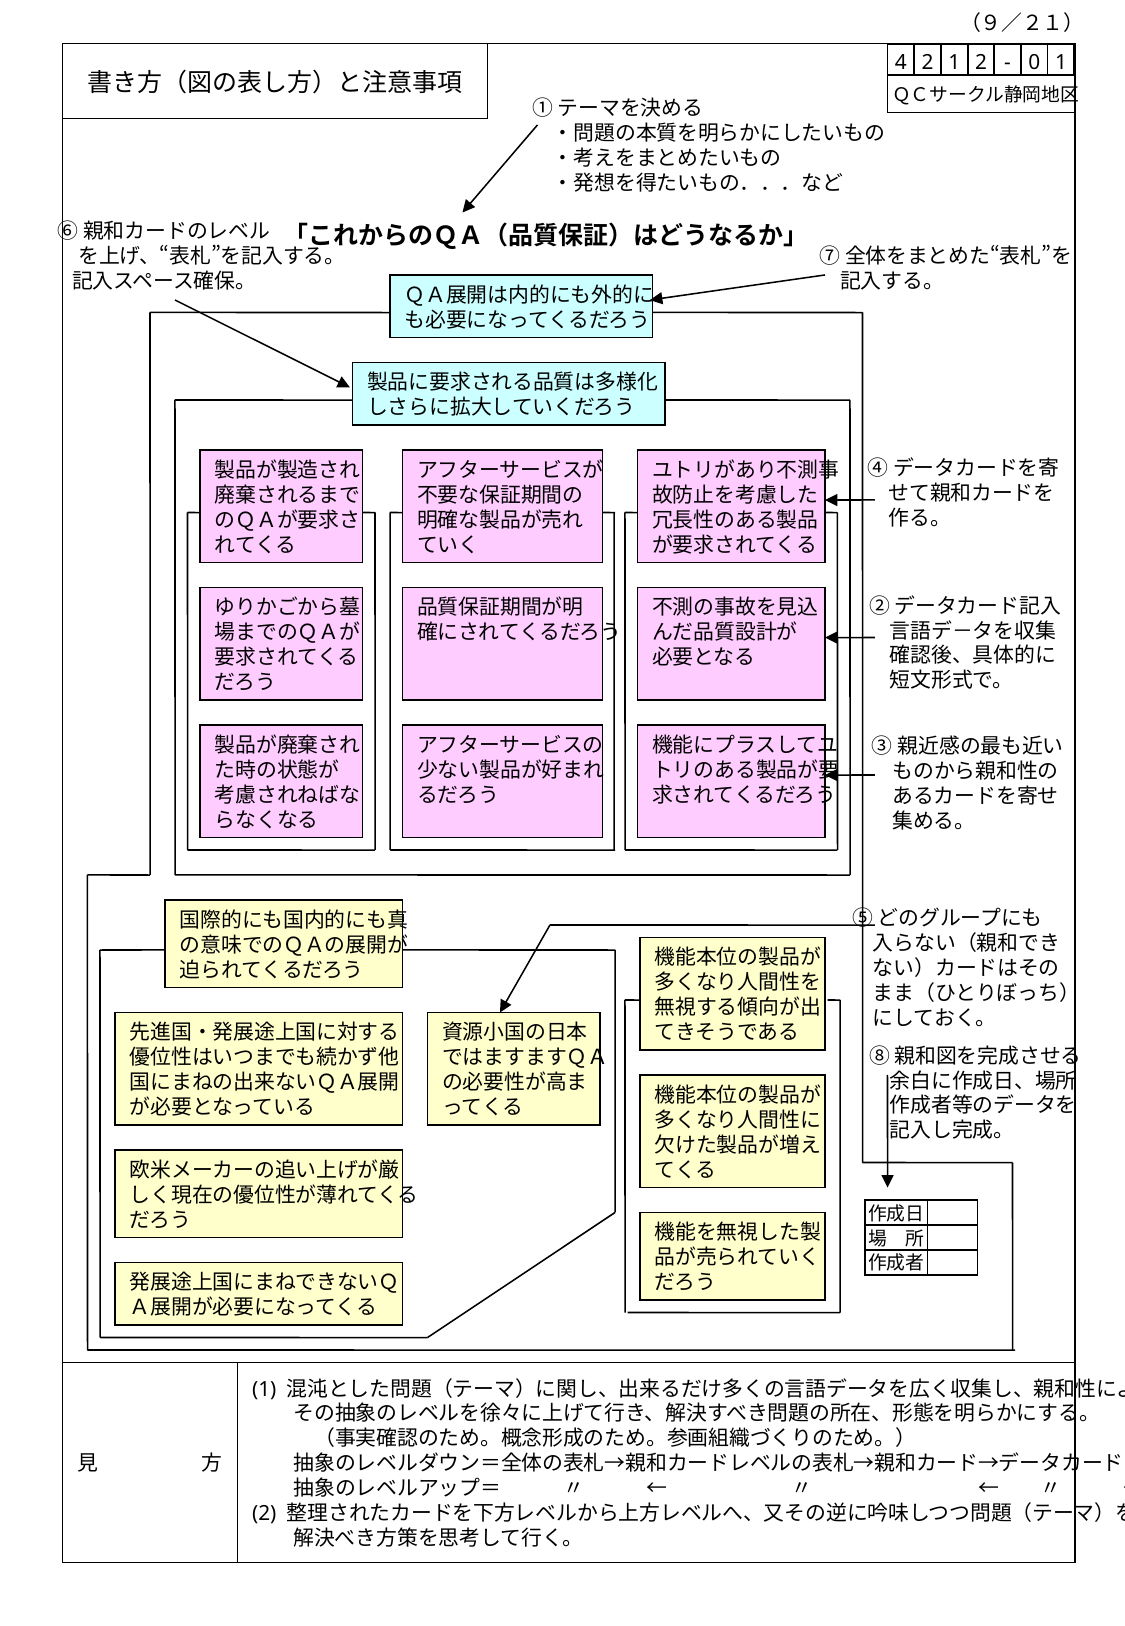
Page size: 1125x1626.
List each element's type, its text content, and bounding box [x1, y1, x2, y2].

text_box [927, 1200, 978, 1224]
text_box [649, 274, 826, 305]
text_box ゆりかごから墓 場までのＱＡが 要求されてくる だろう [199, 587, 363, 700]
text_box (1) 混沌とした問題（テーマ）に関し、出来るだけ多くの言語データを広く収集し、親和性により その抽象のレベルを徐々に上げて行き、解決すべき問題の所在、形態を明らかにする。 （事実確認のため。概念形成のため。参画組織づくりのため。） 抽象のレベルダウン＝全体の表札→親和カードレベルの表札→親和カード→データカード 抽象のレベルアップ＝ 〃 ← 〃 ← 〃 ← 〃 (2) 整理されたカードを下方レベルから上方レベルへ、又その逆に吟味しつつ問題（テーマ）を 解決べき方策を思考して行く。 [237, 1362, 1075, 1563]
text_box 書き方（図の表し方）と注意事項 [62, 43, 488, 119]
text_box ＱＡ展開は内的にも外的に も必要になってくるだろう [390, 274, 653, 338]
text_box 欧米メーカーの追い上げが厳 しく現在の優位性が薄れてくる だろう [115, 1149, 403, 1238]
text_box 製品に要求される品質は多様化 しさらに拡大していくだろう [352, 362, 666, 425]
text_box アフターサービスの 少ない製品が好まれ るだろう [402, 725, 603, 838]
text_box 発展途上国にまねできないＱ Ａ展開が必要になってくる [115, 1262, 403, 1325]
text_box 資源小国の日本 ではますますＱＡ の必要性が高ま ってくる [427, 1012, 600, 1125]
text_box [881, 1074, 894, 1188]
text_box [62, 43, 887, 212]
table_header 0 [1022, 45, 1047, 74]
text_box [466, 113, 1075, 234]
text_box 不測の事故を見込 んだ品質設計が 必要となる [637, 587, 825, 700]
text_box 見 方 [62, 1362, 237, 1563]
text_box [825, 493, 875, 507]
text_box [462, 124, 538, 213]
text_box ③親近感の最も近い ものから親和性の あるカードを寄せ 集める。 [857, 724, 1079, 840]
text_box [174, 299, 350, 388]
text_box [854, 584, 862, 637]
table_header 2 [915, 45, 940, 74]
table_header 1 [942, 45, 967, 74]
text_box ⑤どのグループにも 入らない（親和でき ない）カードはその まま（ひとりぼっち） にしておく。 [837, 897, 1095, 1038]
text_box 場 所 [865, 1224, 927, 1250]
text_box [178, 258, 804, 312]
text_box 製品が製造され 廃棄されるまで のＱＡが要求さ れてくる [199, 450, 363, 563]
table_header - [995, 45, 1020, 74]
text_box 製品が廃棄され た時の状態が 考慮されねばな らなくなる [199, 725, 363, 838]
text_box 作成者 [865, 1250, 927, 1275]
text_box ユトリがあり不測事 故防止を考慮した 冗長性のある製品 が要求されてくる [637, 450, 825, 563]
text_box [825, 631, 875, 644]
text_box （９／２１） [945, 2, 1100, 42]
text_box 機能を無視した製 品が売られていく だろう [640, 1212, 825, 1300]
table_header 1 [1048, 45, 1073, 74]
text_box ④データカードを寄 せて親和カードを 作る。 [852, 447, 862, 499]
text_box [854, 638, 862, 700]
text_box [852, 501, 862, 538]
text_box ①テーマを決める ・問題の本質を明らかにしたいもの ・考えをまとめたいもの ・発想を得たいもの．．．など [517, 87, 900, 203]
text_box ＱＣサークル静岡地区 [887, 75, 1075, 113]
text_box ⑧親和図を完成させる 余白に作成日、場所 作成者等のデータを 記入し完成。 [854, 1034, 1097, 1150]
text_box 先進国・発展途上国に対する 優位性はいつまでも続かず他 国にまねの出来ないＱＡ展開 が必要となっている [115, 1012, 403, 1125]
text_box 機能本位の製品が 多くなり人間性に 欠けた製品が増え てくる [640, 1074, 825, 1188]
text_box 品質保証期間が明 確にされてくるだろう [402, 587, 603, 700]
text_box ⑦全体をまとめた“表札”を 記入する。 [804, 234, 1087, 300]
text_box [927, 1224, 978, 1250]
text_box ⑥親和カードのレベル を上げ、“表札”を記入する。 記入スペース確保。 [42, 209, 361, 300]
text_box ②データカード記入 言語デ－タを収集 確認後、具体的に 短文形式で。 [863, 584, 1076, 700]
text_box 「これからのＱＡ（品質保証）はどうなるか」 [361, 212, 824, 258]
text_box [62, 300, 1075, 1362]
text_box アフターサービスが 不要な保証期間の 明確な製品が売れ ていく [402, 450, 603, 563]
text_box 国際的にも国内的にも真 の意味でのＱＡの展開が 迫られてくるだろう [165, 899, 403, 988]
table_header 2 [969, 45, 993, 74]
text_box 機能本位の製品が 多くなり人間性を 無視する傾向が出 てきそうである [640, 937, 825, 1050]
text_box 作成日 [865, 1200, 927, 1224]
text_box 機能にプラスしてユ トリのある製品が要 求されてくるだろう [637, 725, 825, 838]
text_box ④データカードを寄 せて親和カードを 作る。 [863, 447, 1075, 538]
text_box [927, 1250, 978, 1275]
text_box [825, 768, 875, 782]
table_header 4 [888, 45, 913, 74]
text_box [499, 924, 551, 1013]
text_box [653, 279, 1075, 447]
